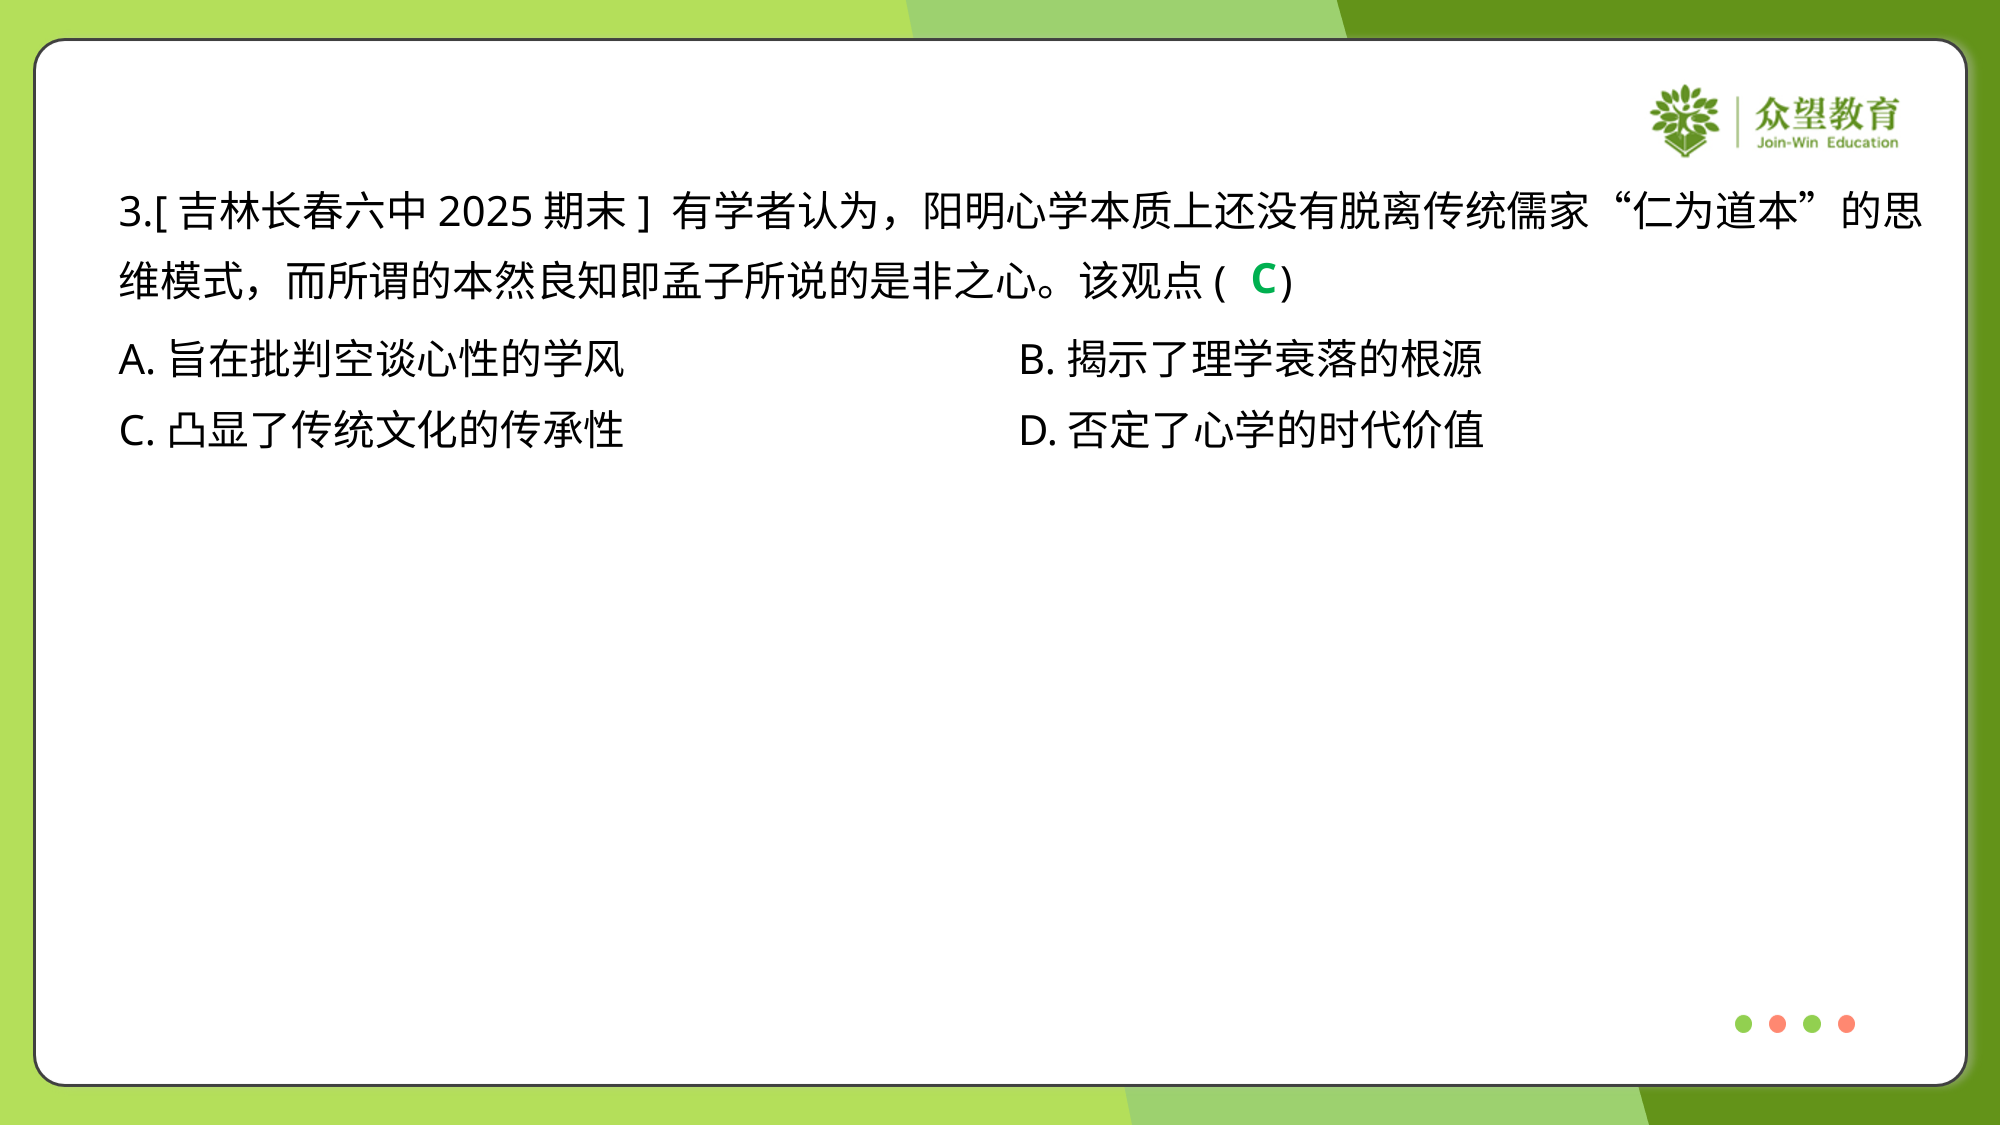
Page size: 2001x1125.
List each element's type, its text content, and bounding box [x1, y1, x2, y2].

text_box C [1234, 231, 1293, 296]
text_box A.旨在批判空谈心性的学风 B.揭示了理学衰落的根源 C.凸显了传统文化的传承性 D.否定了心学的时代价值 [118, 307, 1883, 447]
text_box 3.[吉林长春六中2025期末] 有学者认为，阳明心学本质上还没有脱离传统儒家“仁为道本”的思 维模式，而所谓的本然良知即孟子所说的是非之心。该观点( ) [118, 159, 1883, 298]
picture [0, 0, 2000, 1125]
